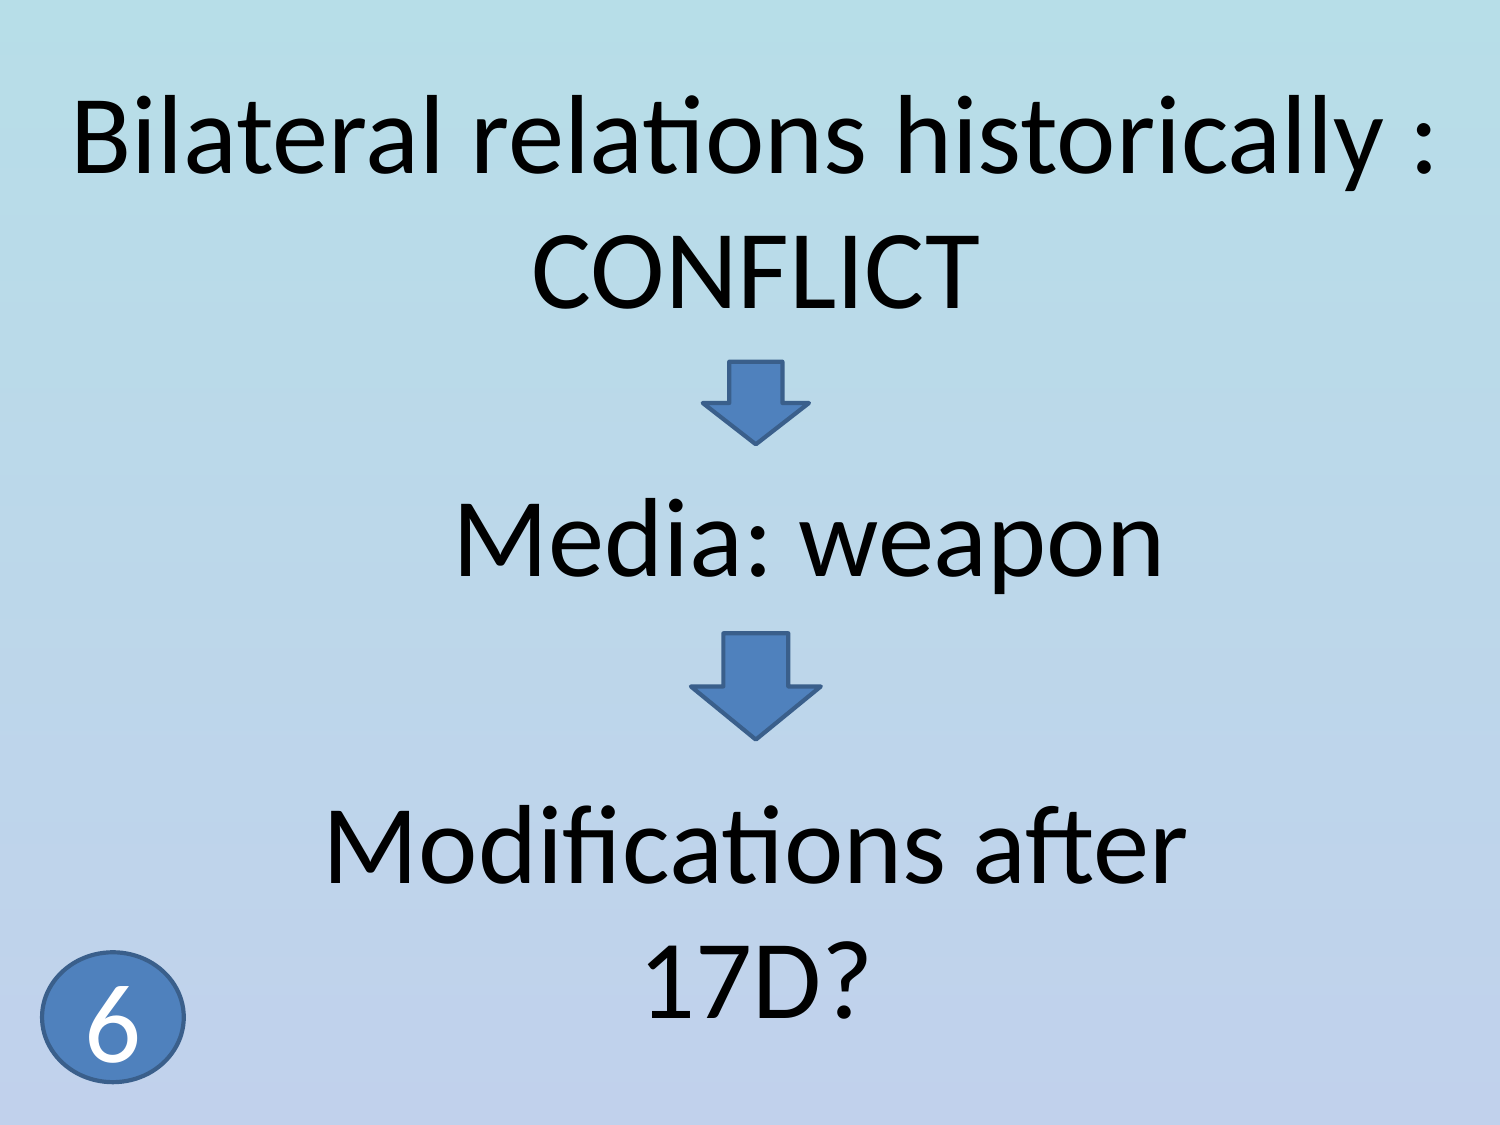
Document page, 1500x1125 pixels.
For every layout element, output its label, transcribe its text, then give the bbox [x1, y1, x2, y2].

text_box Modifications after 17D? [183, 763, 1328, 1048]
text_box [688, 631, 823, 742]
text_box Media: weapon [355, 456, 1263, 607]
text_box 6 [39, 950, 186, 1085]
text_box [700, 359, 811, 446]
title Bilateral relations historically : CONFLICT [53, 78, 1459, 315]
